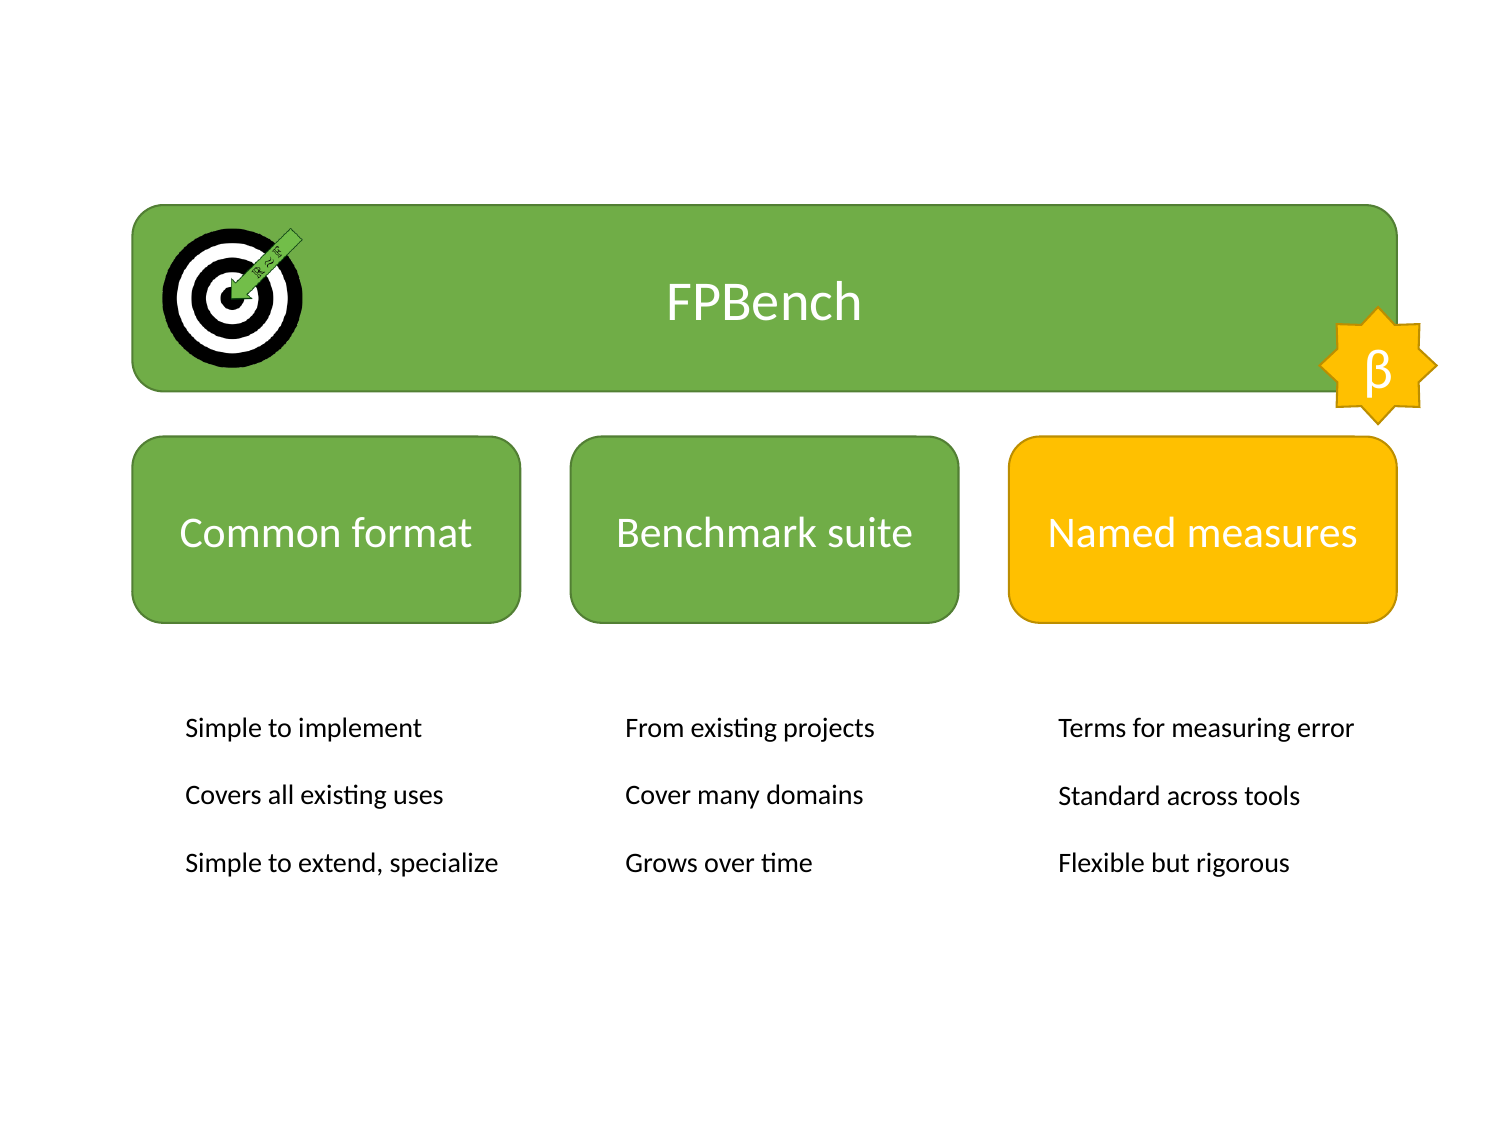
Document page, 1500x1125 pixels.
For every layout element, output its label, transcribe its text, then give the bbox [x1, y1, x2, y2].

text_box β [1317, 305, 1439, 426]
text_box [1008, 436, 1397, 889]
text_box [570, 436, 959, 888]
text_box FPBench [131, 204, 1398, 393]
picture [160, 226, 305, 370]
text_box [132, 436, 521, 888]
